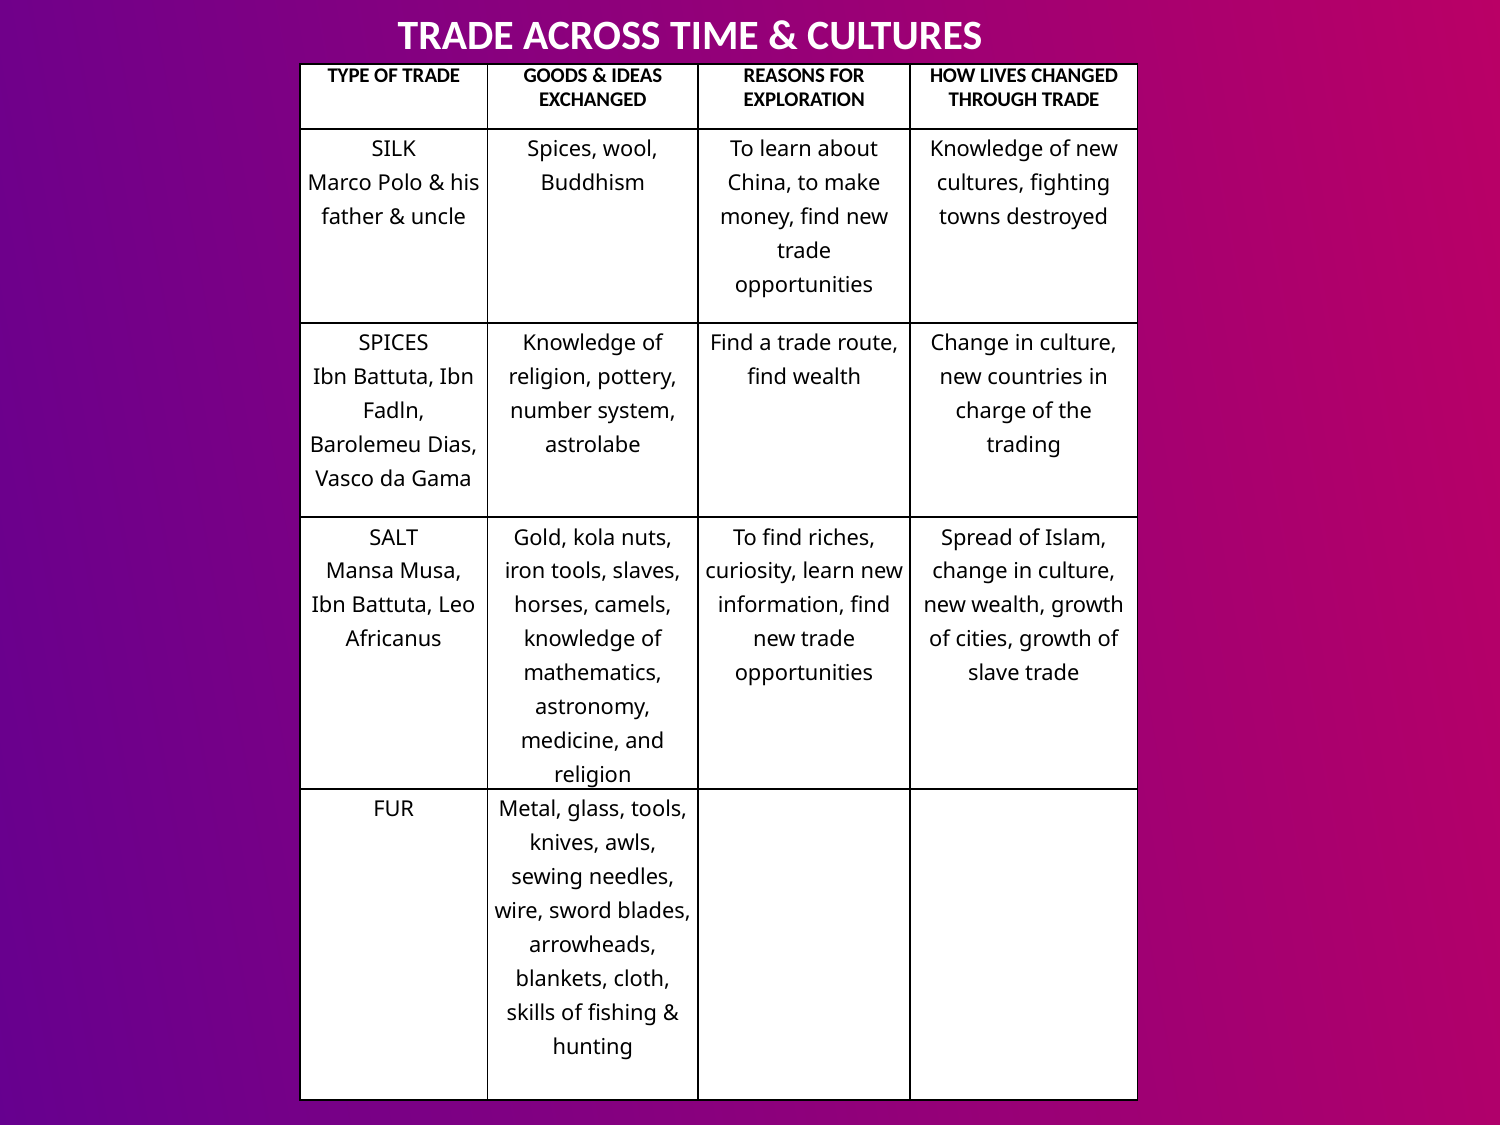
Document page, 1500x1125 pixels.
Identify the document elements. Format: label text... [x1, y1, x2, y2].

table_cell FUR [301, 790, 487, 1099]
table_cell Spices, wool, Buddhism [488, 130, 697, 322]
table_cell Metal, glass, tools, knives, awls, sewing needles, wire, sword blades, arrowheads, blankets, cloth, skills of fishing & hunting [488, 790, 697, 1099]
table_header GOODS & IDEAS EXCHANGED [488, 65, 697, 128]
table_cell [699, 790, 909, 1099]
table_header HOW LIVES CHANGED THROUGH TRADE [911, 65, 1137, 128]
table_cell To find riches, curiosity, learn new information, find new trade opportunities [699, 518, 909, 788]
table_cell To learn about China, to make money, find new trade opportunities [699, 130, 909, 322]
table_cell SALT Mansa Musa, Ibn Battuta, Leo Africanus [301, 518, 487, 788]
table_cell Find a trade route, find wealth [699, 324, 909, 516]
table_cell SILK Marco Polo & his father & uncle [301, 130, 487, 322]
table_cell Knowledge of new cultures, fighting towns destroyed [911, 130, 1137, 322]
table_cell Knowledge of religion, pottery, number system, astrolabe [488, 324, 697, 516]
table_header TYPE OF TRADE [301, 65, 487, 128]
table_cell Change in culture, new countries in charge of the trading [911, 324, 1137, 516]
table_header REASONS FOR EXPLORATION [699, 65, 909, 128]
table_cell Gold, kola nuts, iron tools, slaves, horses, camels, knowledge of mathematics, astronomy, medicine, and religion [488, 518, 697, 788]
table_cell Spread of Islam, change in culture, new wealth, growth of cities, growth of slave trade [911, 518, 1137, 788]
text_box TRADE ACROSS TIME & CULTURES [382, 0, 998, 63]
table_cell SPICES Ibn Battuta, Ibn Fadln, Barolemeu Dias, Vasco da Gama [301, 324, 487, 516]
table_cell [911, 790, 1137, 1099]
